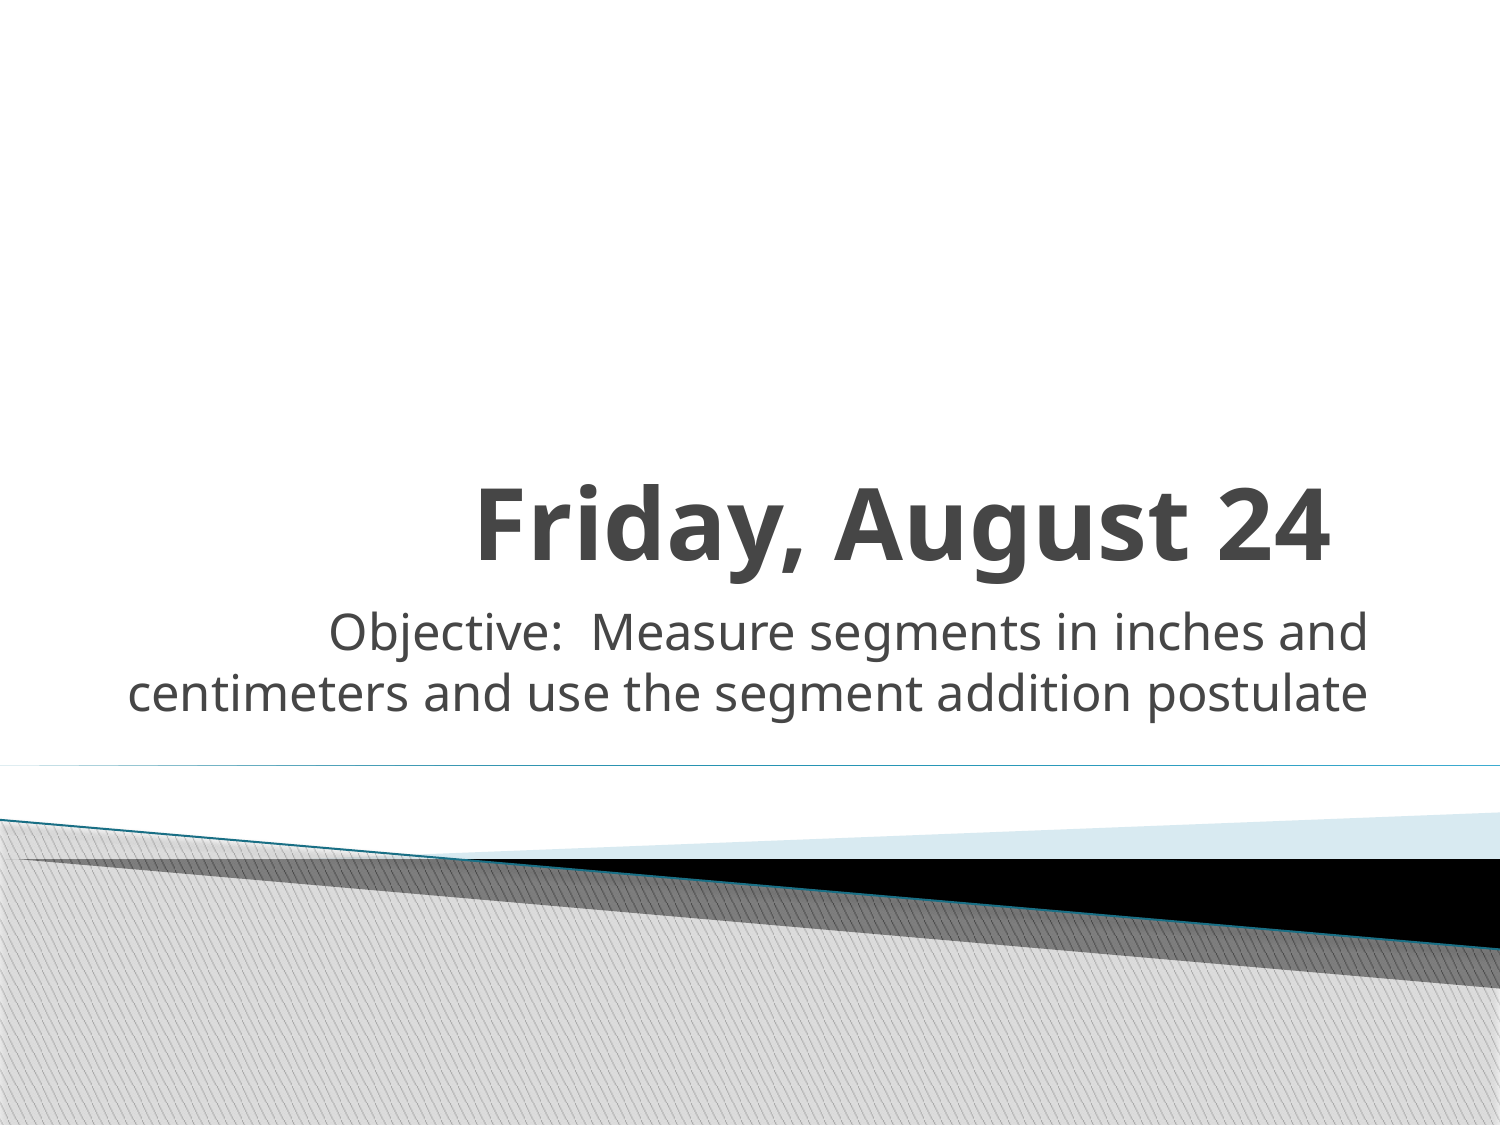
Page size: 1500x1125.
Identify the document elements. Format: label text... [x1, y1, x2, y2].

subtitle Objective: Measure segments in inches and centimeters and use the segment addition postulate [112, 592, 1388, 790]
picture [5, 859, 1500, 989]
title Friday, August 24 [112, 287, 1388, 588]
